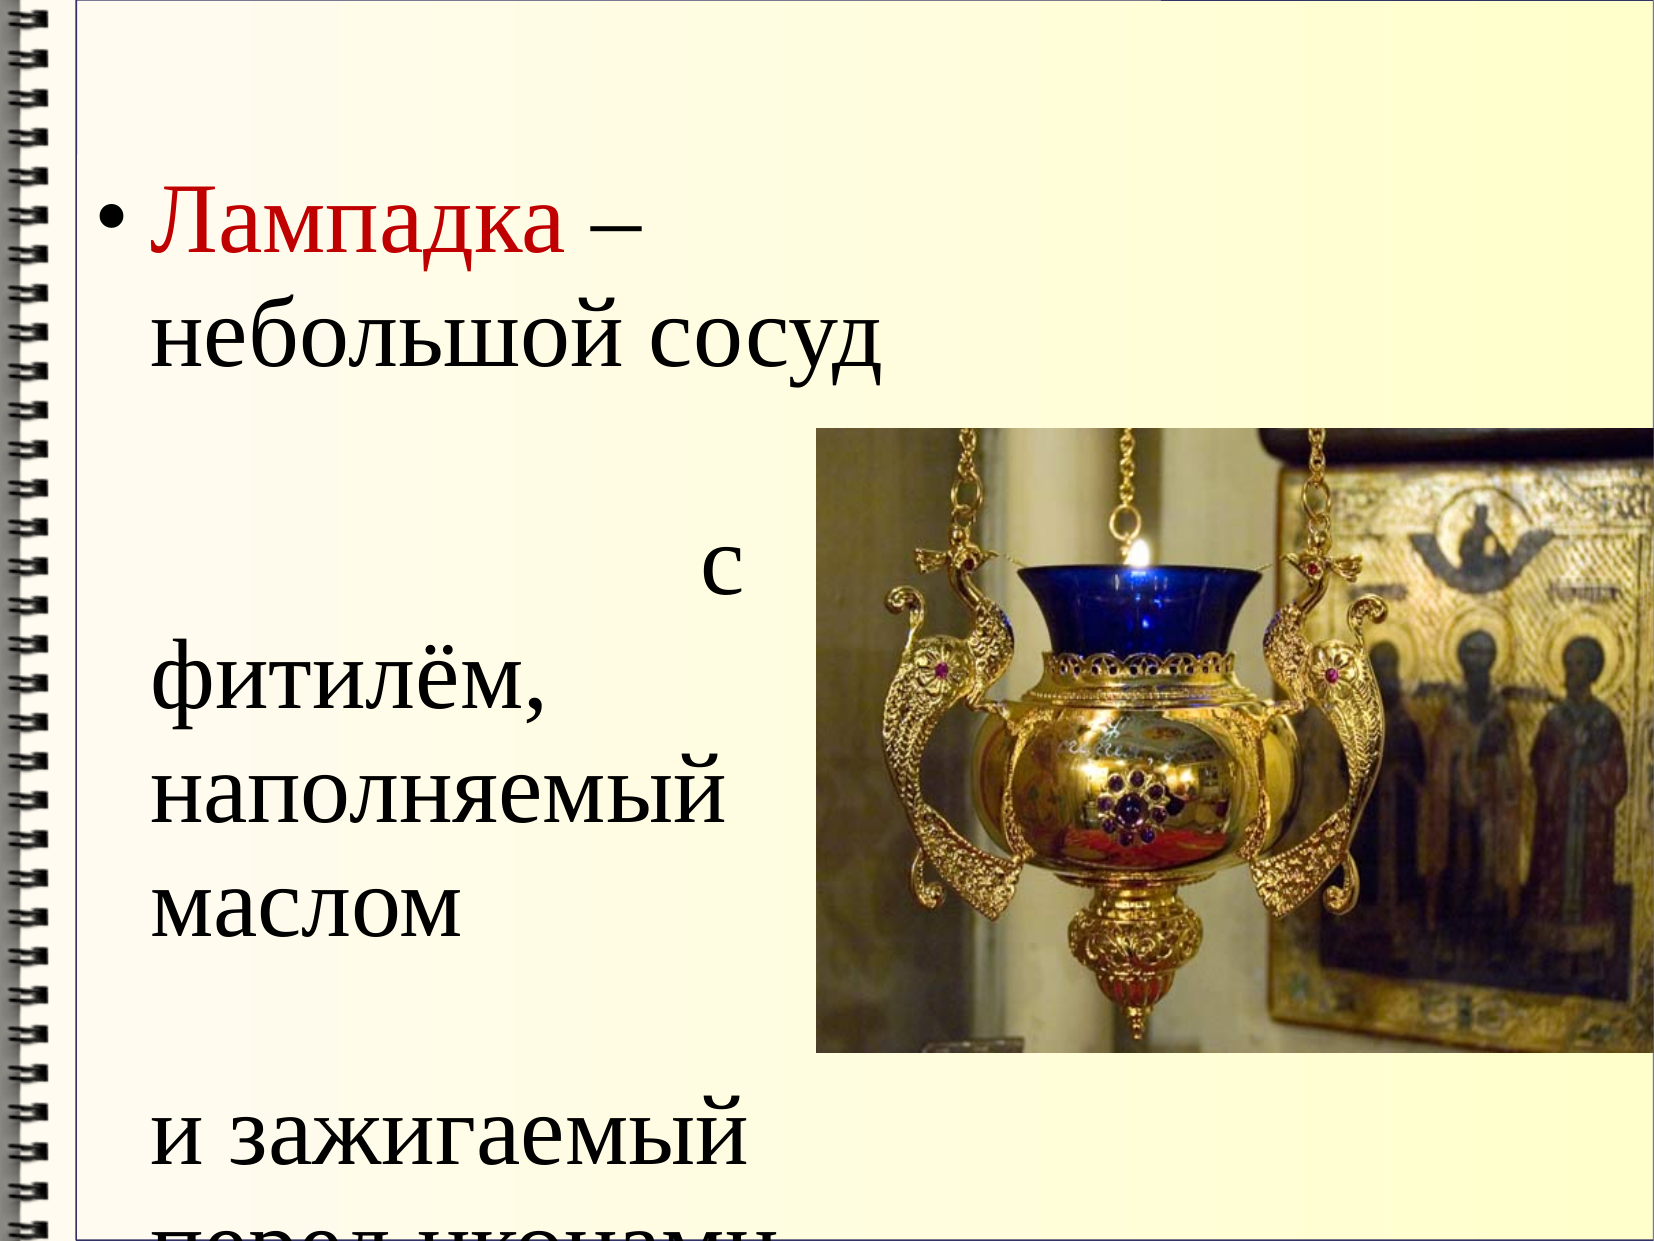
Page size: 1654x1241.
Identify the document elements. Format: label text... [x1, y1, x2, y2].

picture [0, 0, 75, 1241]
list Лампадка – небольшой сосуд с фитилём, наполняемый маслом и зажигаемый перед иконами. [94, 159, 946, 1164]
picture [815, 428, 1654, 1053]
